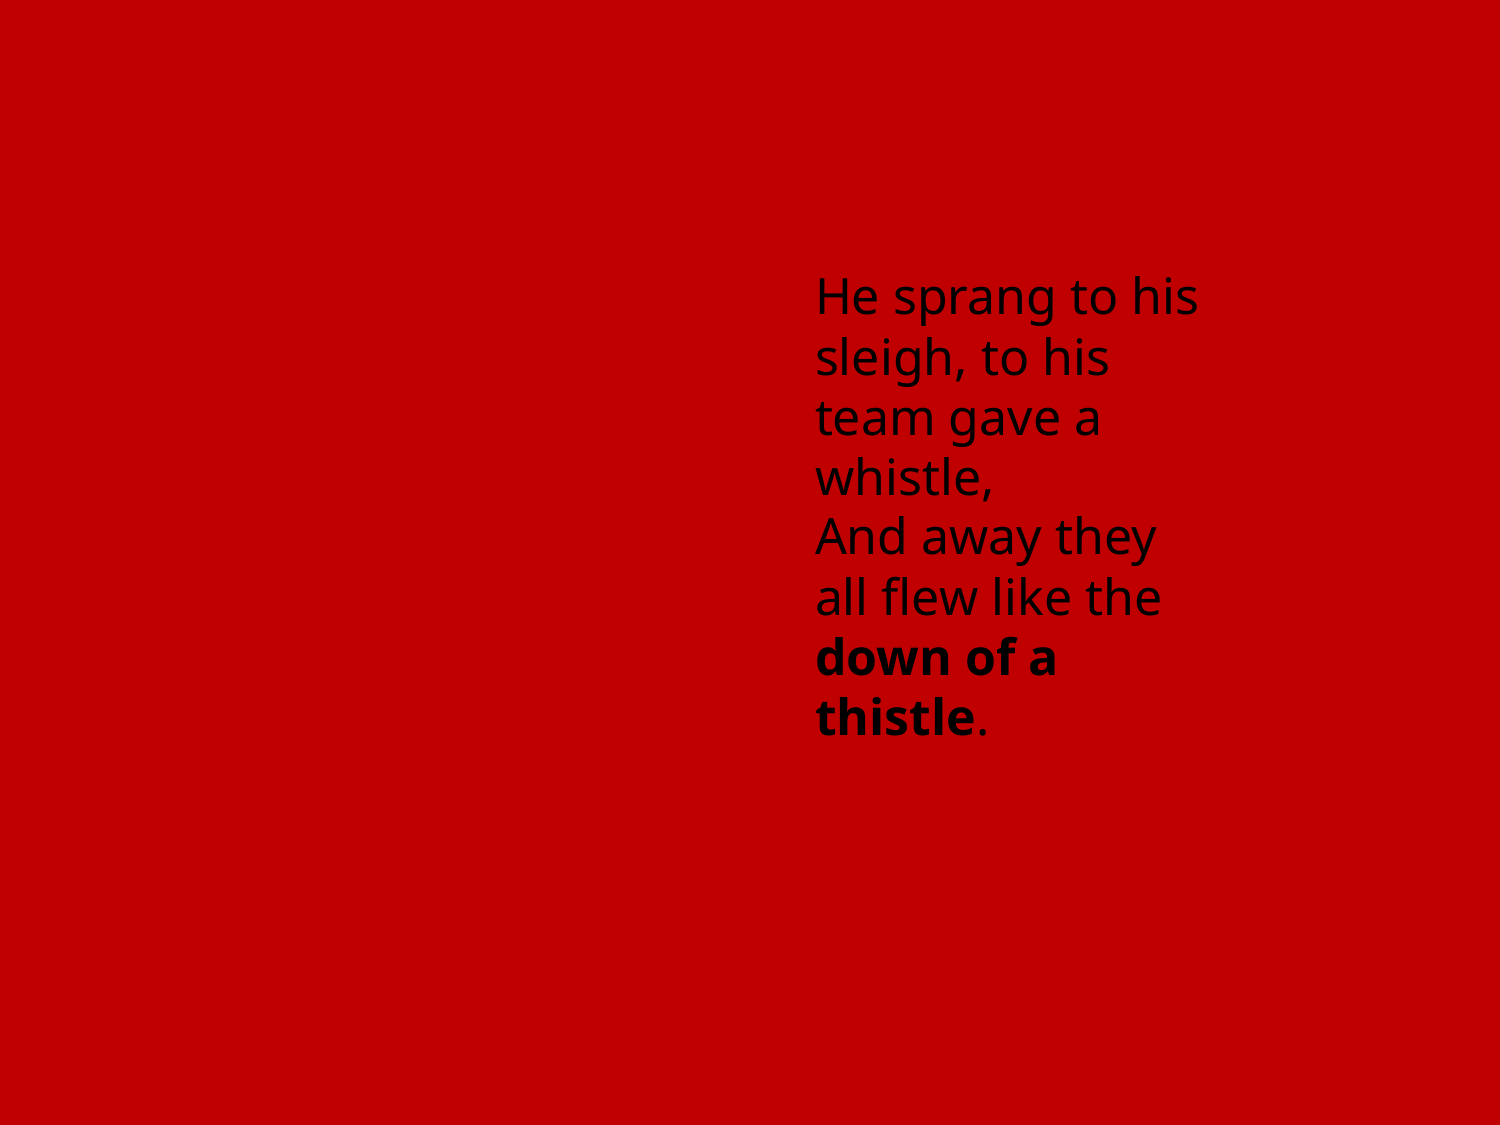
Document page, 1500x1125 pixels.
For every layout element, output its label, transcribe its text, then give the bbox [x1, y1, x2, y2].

text_box He sprang to his sleigh, to his team gave a whistle, And away they all flew like the down of a thistle. [799, 227, 1238, 753]
